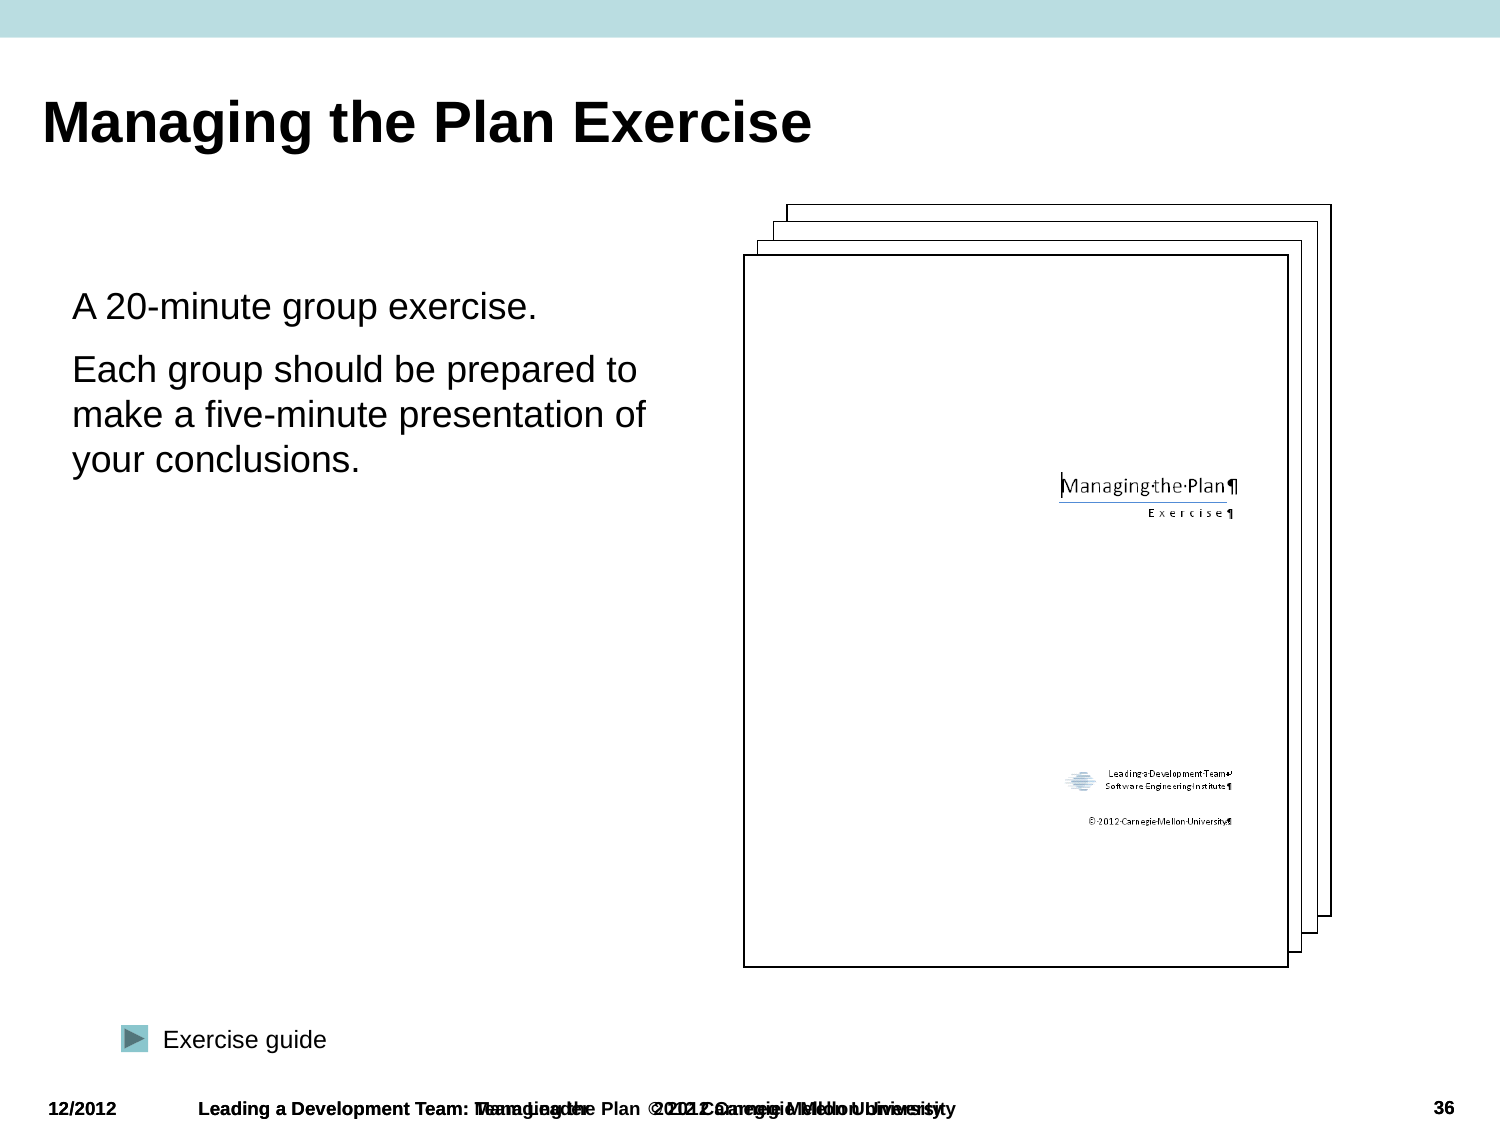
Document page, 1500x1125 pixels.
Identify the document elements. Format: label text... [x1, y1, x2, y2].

text_box Exercise guide [148, 1015, 382, 1061]
list A 20-minute group exercise. Each group should be prepared to make a five-minute presentation of your conclusions. [72, 281, 651, 521]
text_box [121, 1025, 148, 1053]
title Managing the Plan Exercise [42, 97, 1438, 154]
picture [744, 204, 1331, 967]
